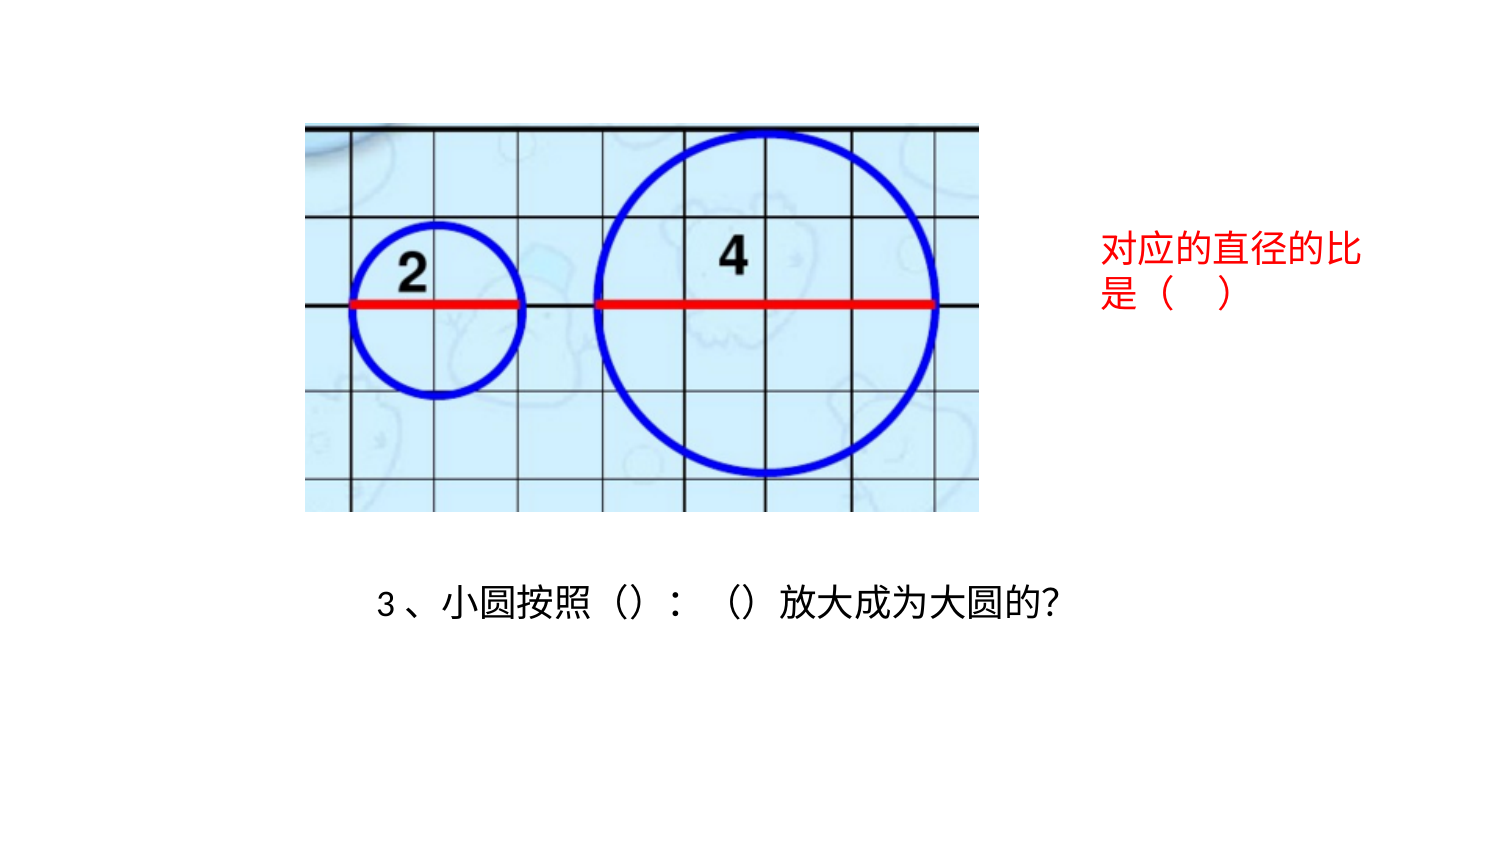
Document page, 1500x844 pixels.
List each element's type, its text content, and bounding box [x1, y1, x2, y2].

text_box 对应的直径的比是（ ） [1085, 217, 1396, 322]
text_box 3、小圆按照（）：（）放大成为大圆的？ [361, 571, 1094, 631]
picture [305, 123, 979, 512]
